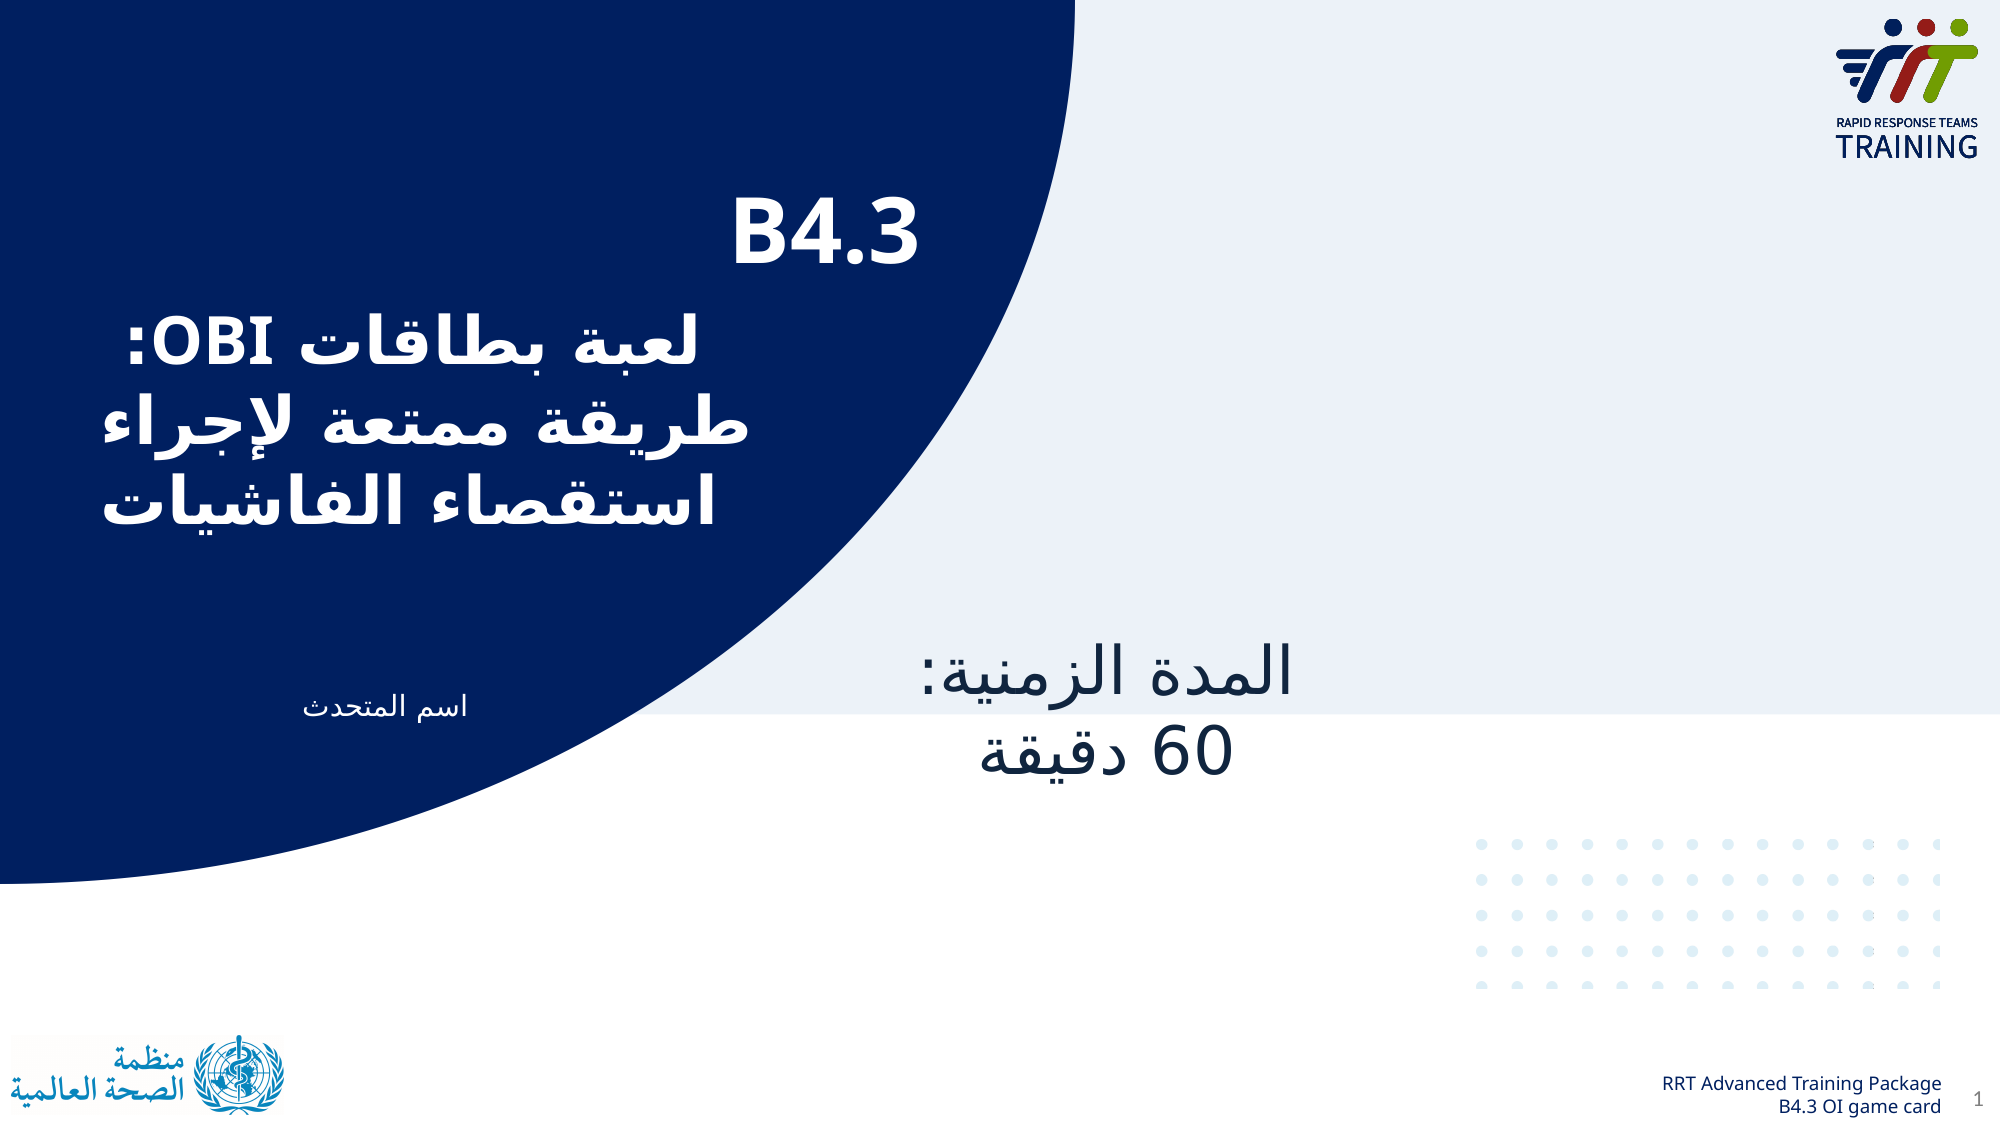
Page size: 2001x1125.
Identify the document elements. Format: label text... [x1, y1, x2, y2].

text_box اسم المتحدث [93, 680, 476, 730]
picture [1835, 19, 1978, 167]
text_box المدة الزمنية: 60 دقيقة [889, 620, 1325, 796]
picture [1476, 839, 1940, 989]
text_box B4.3 [93, 164, 929, 289]
text_box لعبة بطاقات OBI: طريقة ممتعة لإجراء استقصاء الفاشيات [93, 290, 841, 546]
picture [241, 1050, 247, 1059]
picture [11, 1035, 284, 1115]
picture [0, 0, 1075, 884]
